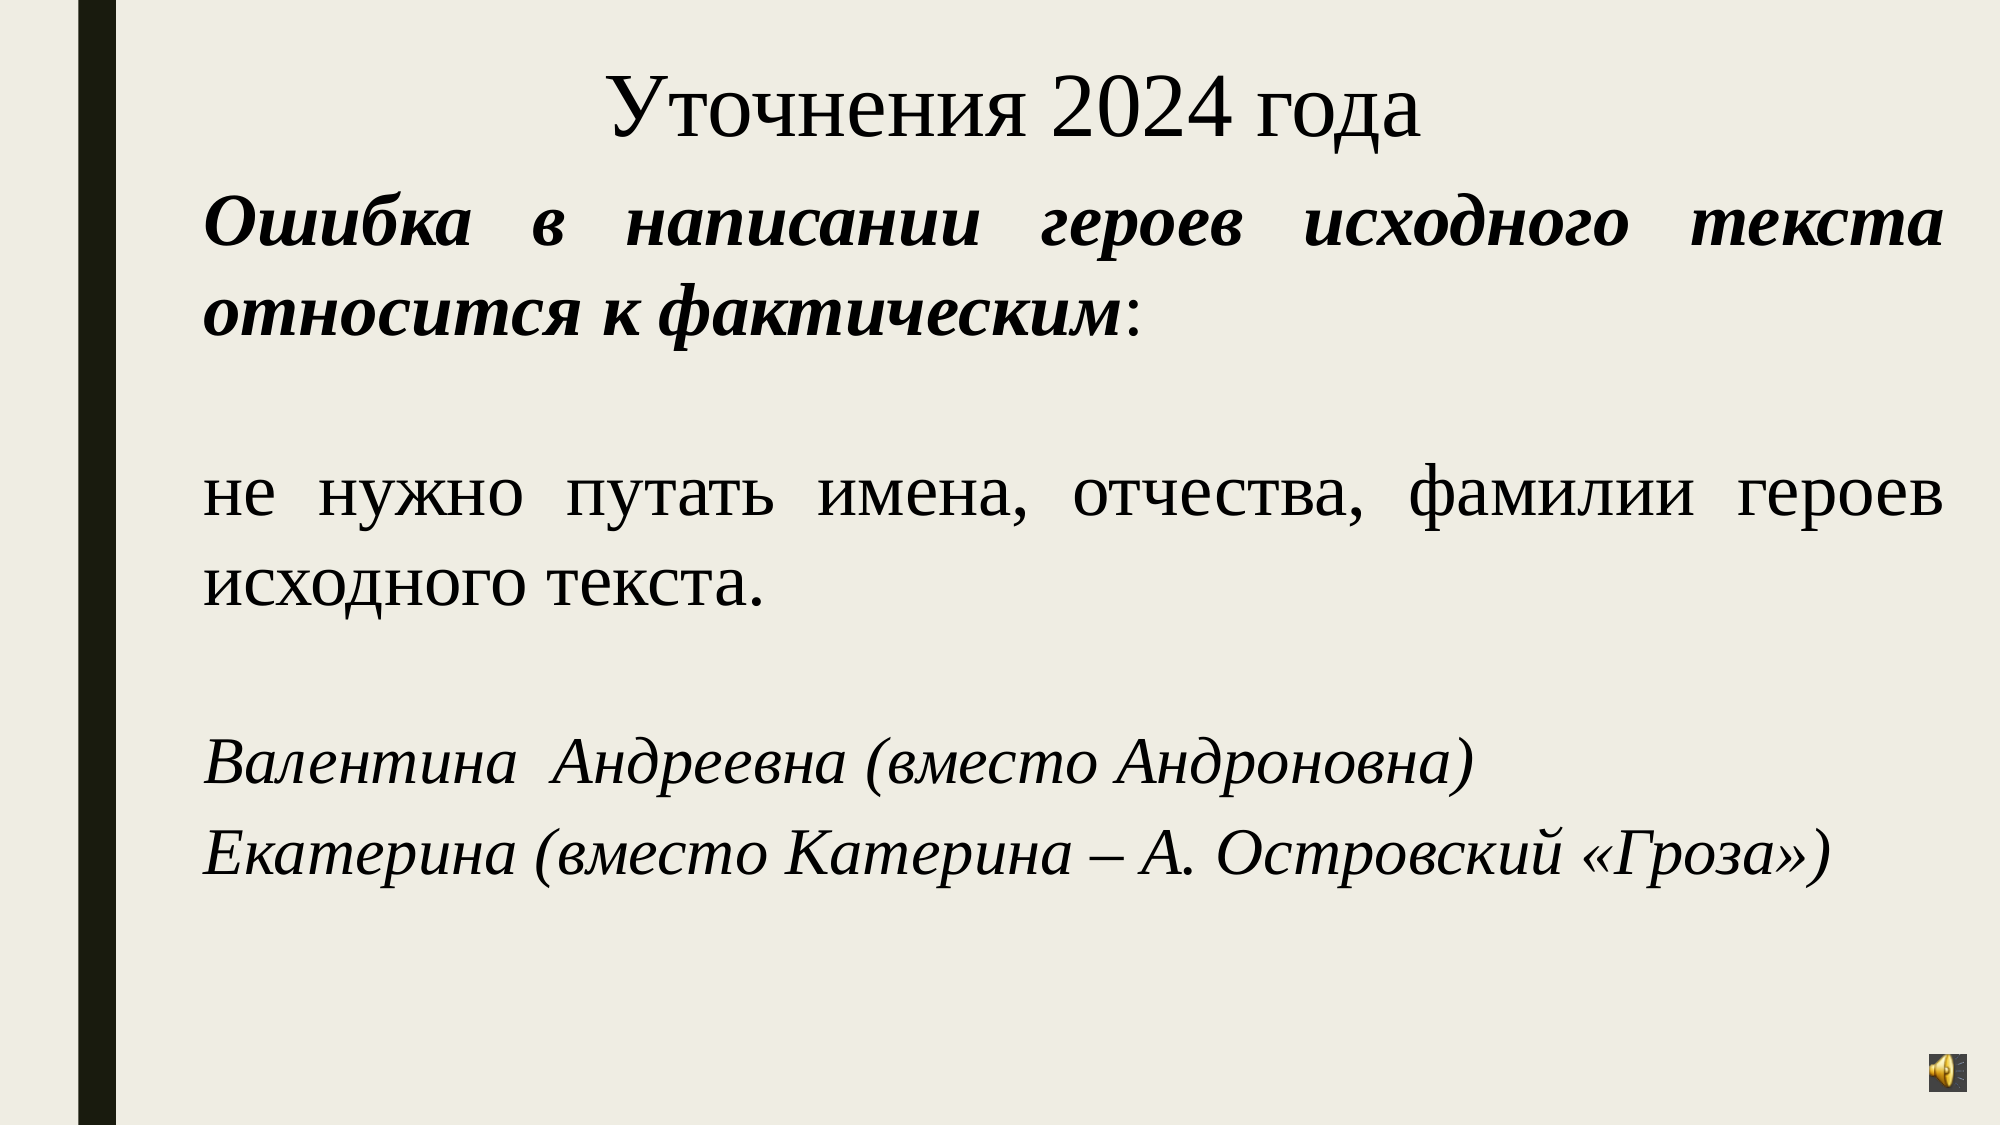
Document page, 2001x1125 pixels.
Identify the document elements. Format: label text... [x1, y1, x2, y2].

text_box Уточнения 2024 года [522, 37, 1528, 162]
text_box Ошибка в написании героев исходного текста относится к фактическим: не нужно путать имена, отчества, фамилии героев исходного текста. Валентина Андреевна (вместо Андроновна) Екатерина (вместо Катерина – А. Островский «Гроза») [188, 163, 1962, 991]
picture [1927, 1052, 1968, 1093]
